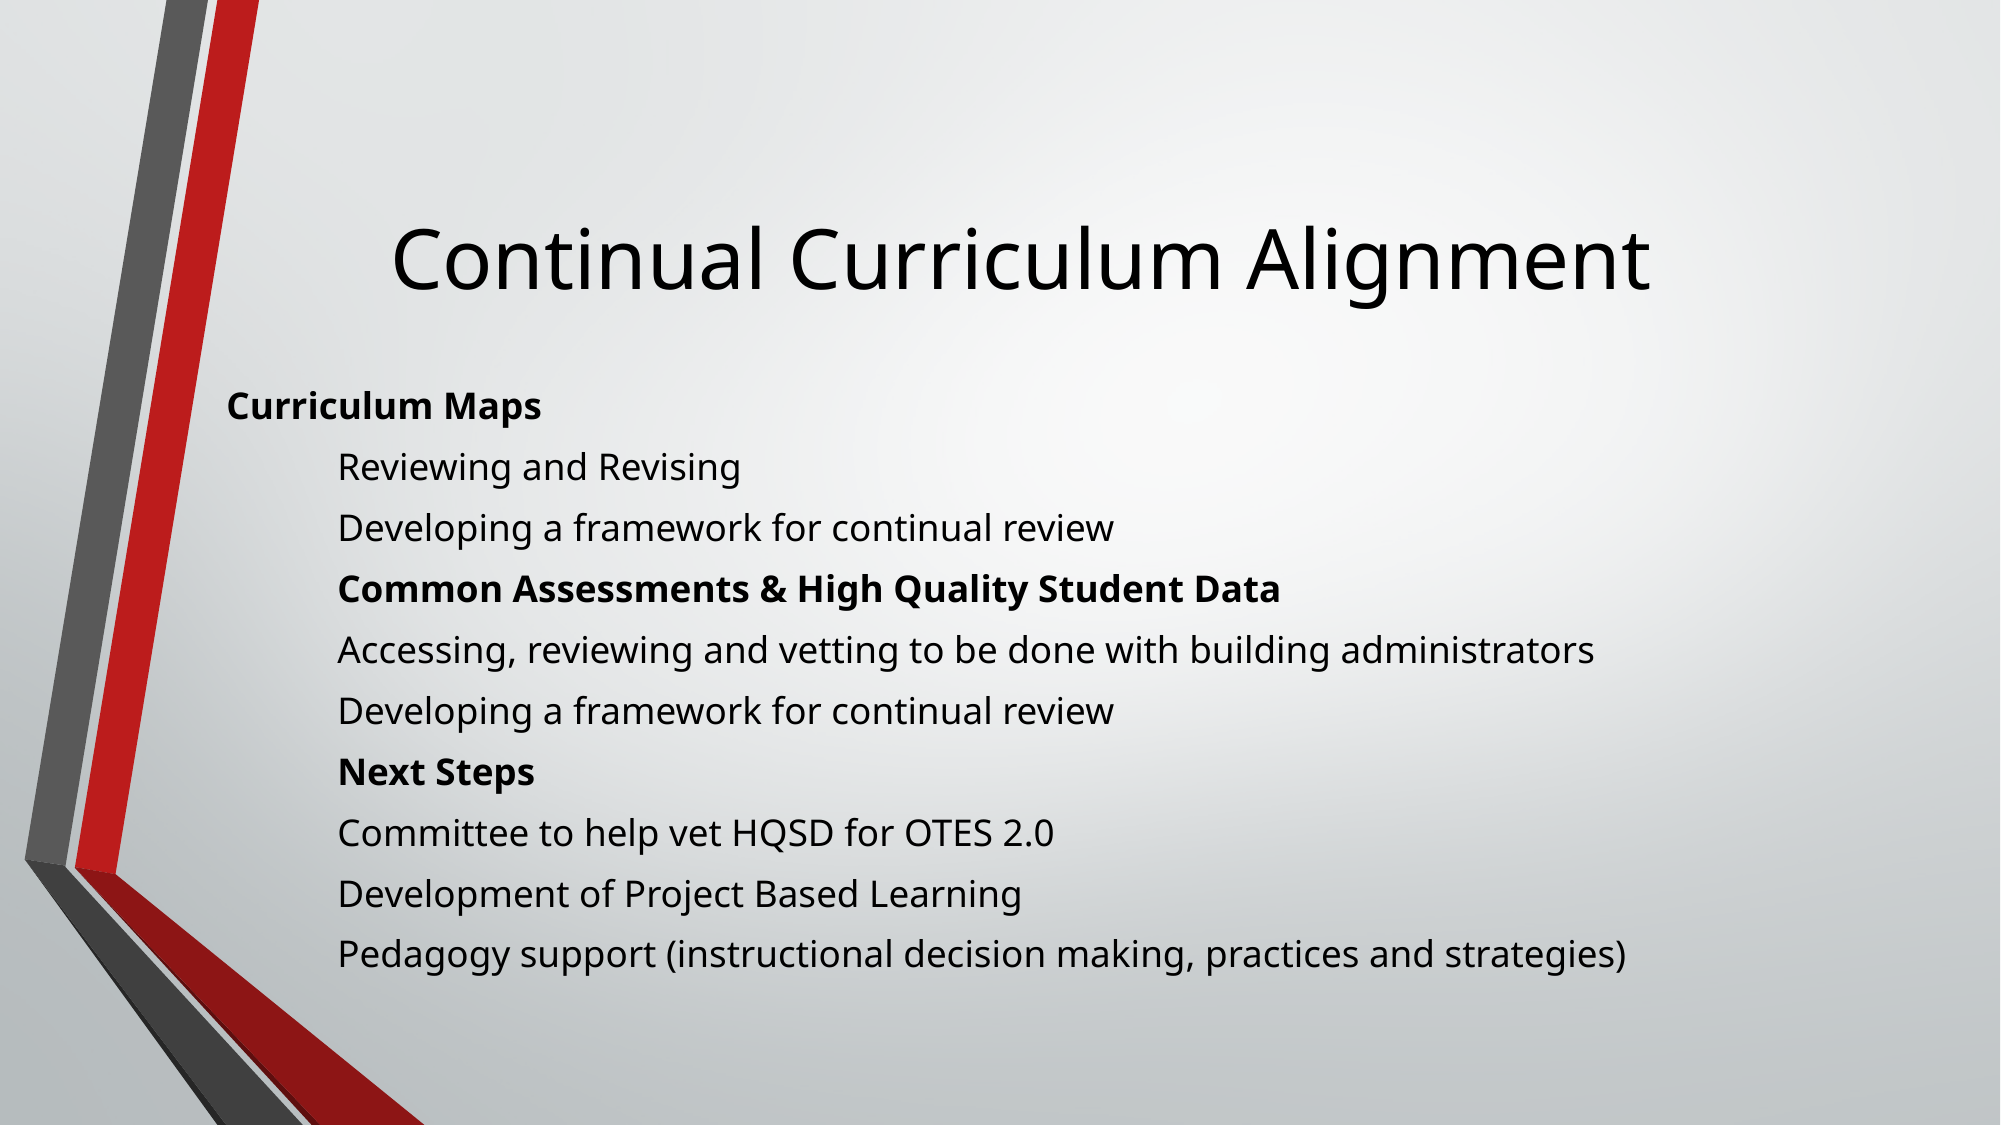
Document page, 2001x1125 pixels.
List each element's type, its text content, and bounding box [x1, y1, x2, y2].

list Curriculum Maps Reviewing and Revising Developing a framework for continual review Common Assessments & High Quality Student Data Accessing, reviewing and vetting to be done with building administrators Developing a framework for continual review Next Steps Committee to help vet HQSD for OTES 2.0 Development of Project Based Learning Pedagogy support (instructional decision making, practices and strategies) [211, 375, 1887, 1012]
title Continual Curriculum Alignment [243, 112, 1887, 375]
